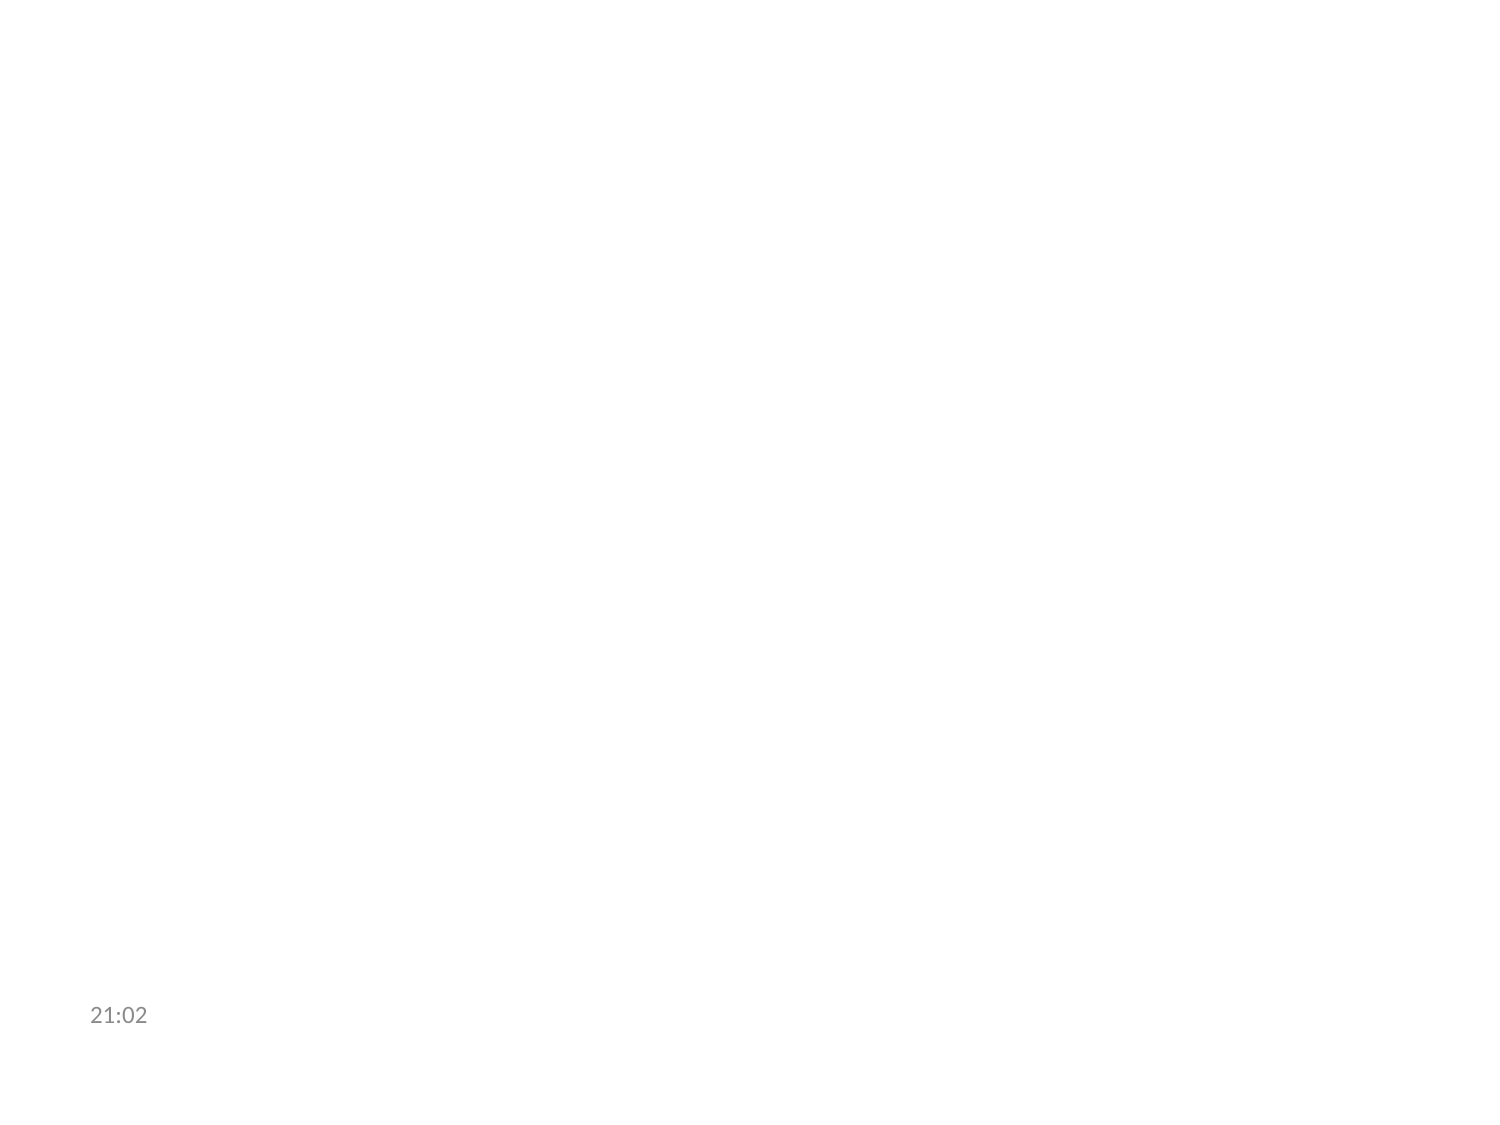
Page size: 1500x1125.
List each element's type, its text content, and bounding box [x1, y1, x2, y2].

text_box 15:35 [75, 983, 425, 1044]
